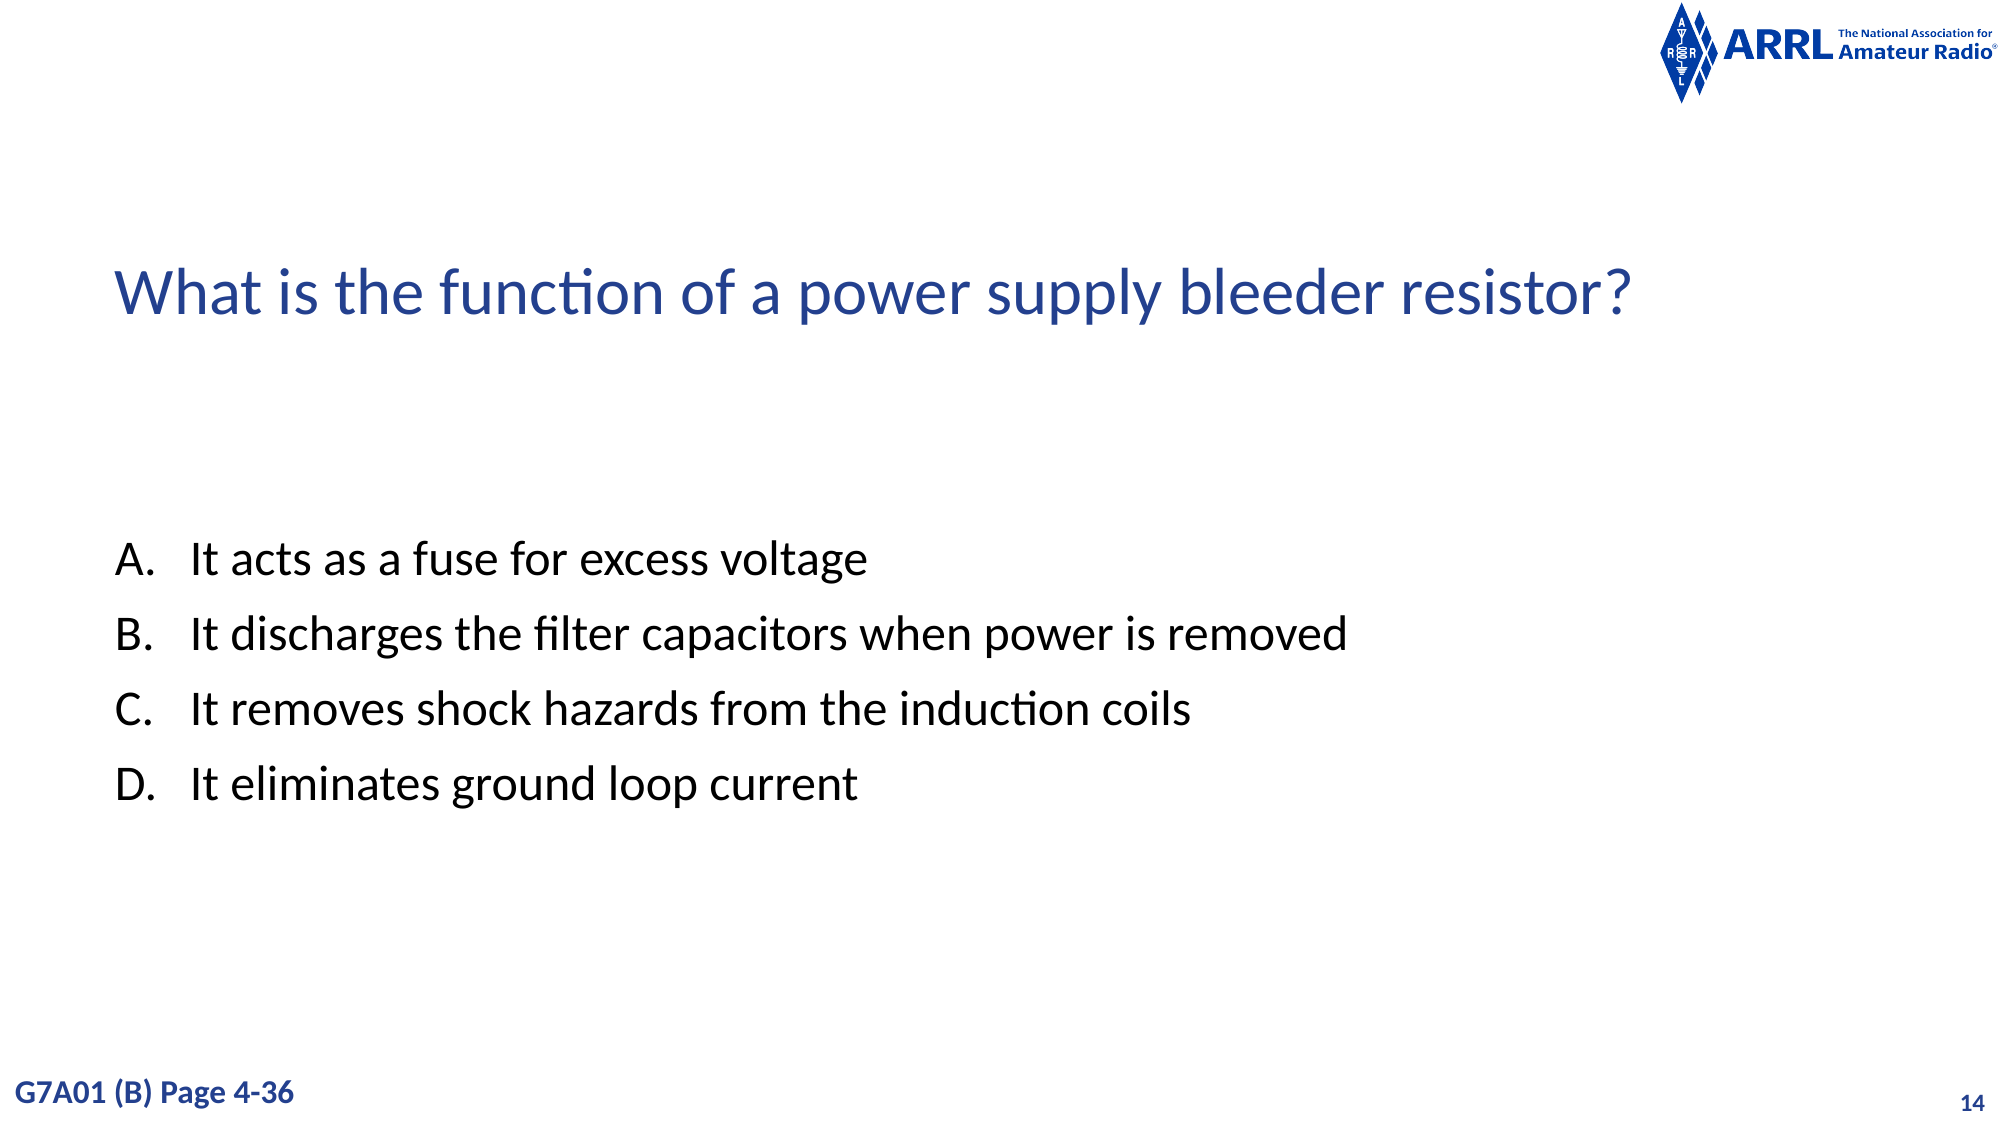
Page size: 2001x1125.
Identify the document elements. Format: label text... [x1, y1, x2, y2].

text_box G7A01 (B) Page 4-36 [0, 1062, 1313, 1118]
picture [1658, 0, 1999, 106]
list It acts as a fuse for excess voltage It discharges the filter capacitors when power is removed It removes shock hazards from the induction coils It eliminates ground loop current [99, 525, 1900, 1005]
title What is the function of a power supply bleeder resistor? [99, 249, 1900, 468]
text_box 14 [1899, 1079, 2000, 1125]
